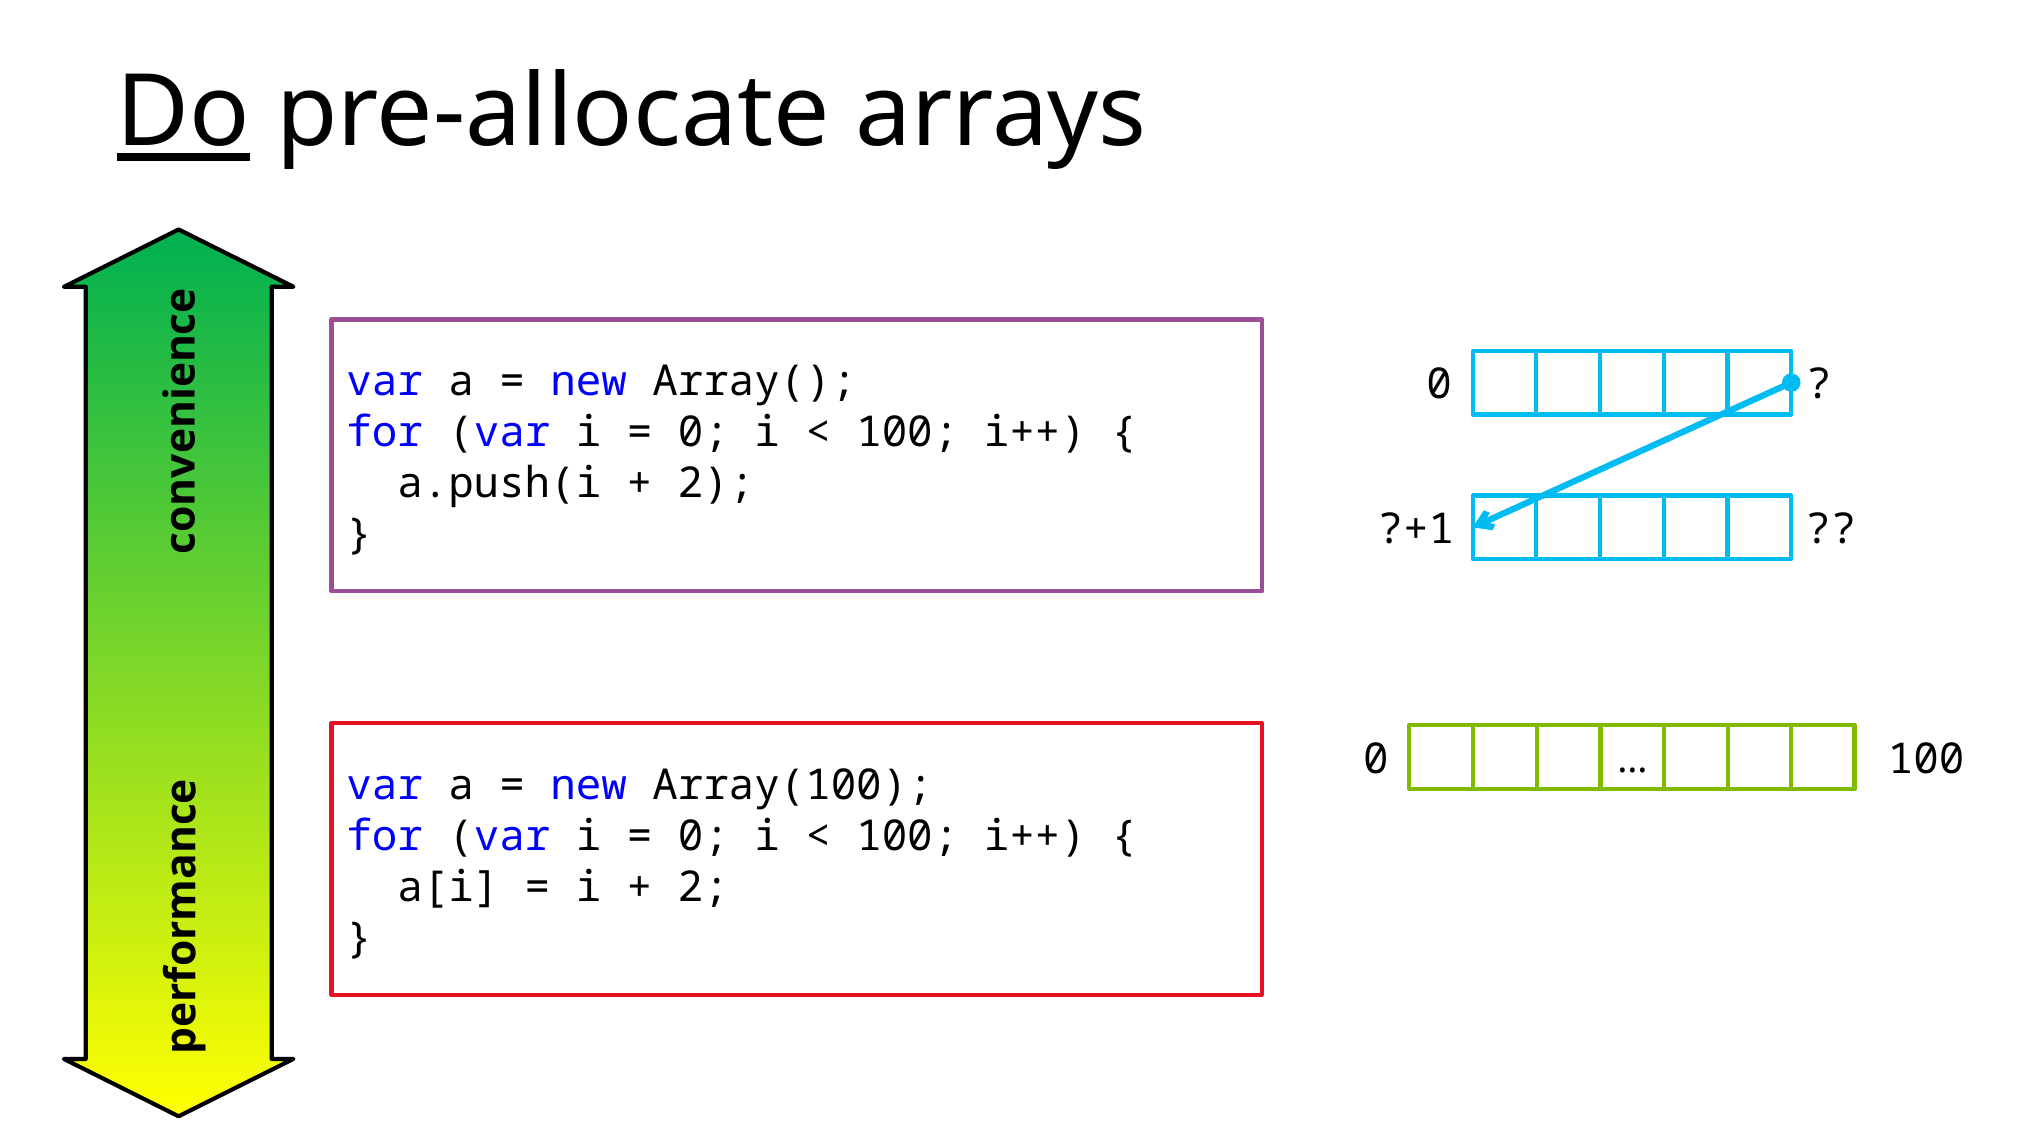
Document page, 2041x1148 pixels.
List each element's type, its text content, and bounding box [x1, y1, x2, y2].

text_box [1534, 349, 1598, 381]
text_box [1662, 723, 1726, 791]
text_box [1726, 536, 1793, 561]
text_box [1472, 382, 1792, 528]
text_box … [1598, 723, 1662, 791]
text_box [1662, 349, 1726, 381]
text_box 100 [1873, 723, 1980, 790]
text_box [1789, 723, 1857, 791]
text_box var a = new Array(); for (var i = 0; i < 100; i++) { a.push(i + 2); } [329, 317, 1264, 593]
text_box ?+1 [1362, 493, 1469, 560]
text_box [1471, 349, 1534, 382]
text_box ? [1791, 349, 1847, 415]
text_box [1726, 723, 1789, 791]
title Do pre-allocate arrays [86, 38, 1953, 150]
text_box performance [145, 764, 212, 1070]
text_box [1535, 723, 1598, 791]
text_box [61, 227, 296, 1119]
text_box var a = new Array(100); for (var i = 0; i < 100; i++) { a[i] = i + 2; } [329, 721, 1264, 997]
text_box 0 [1348, 723, 1404, 790]
text_box [1598, 349, 1662, 381]
text_box convenience [144, 273, 211, 569]
text_box 0 [1411, 349, 1467, 415]
text_box [1726, 349, 1791, 381]
text_box [1662, 536, 1726, 561]
text_box [1407, 723, 1471, 791]
text_box [1598, 536, 1662, 561]
text_box [1534, 536, 1598, 561]
text_box [1471, 723, 1535, 791]
text_box [1471, 535, 1534, 561]
text_box ?? [1790, 493, 1872, 560]
